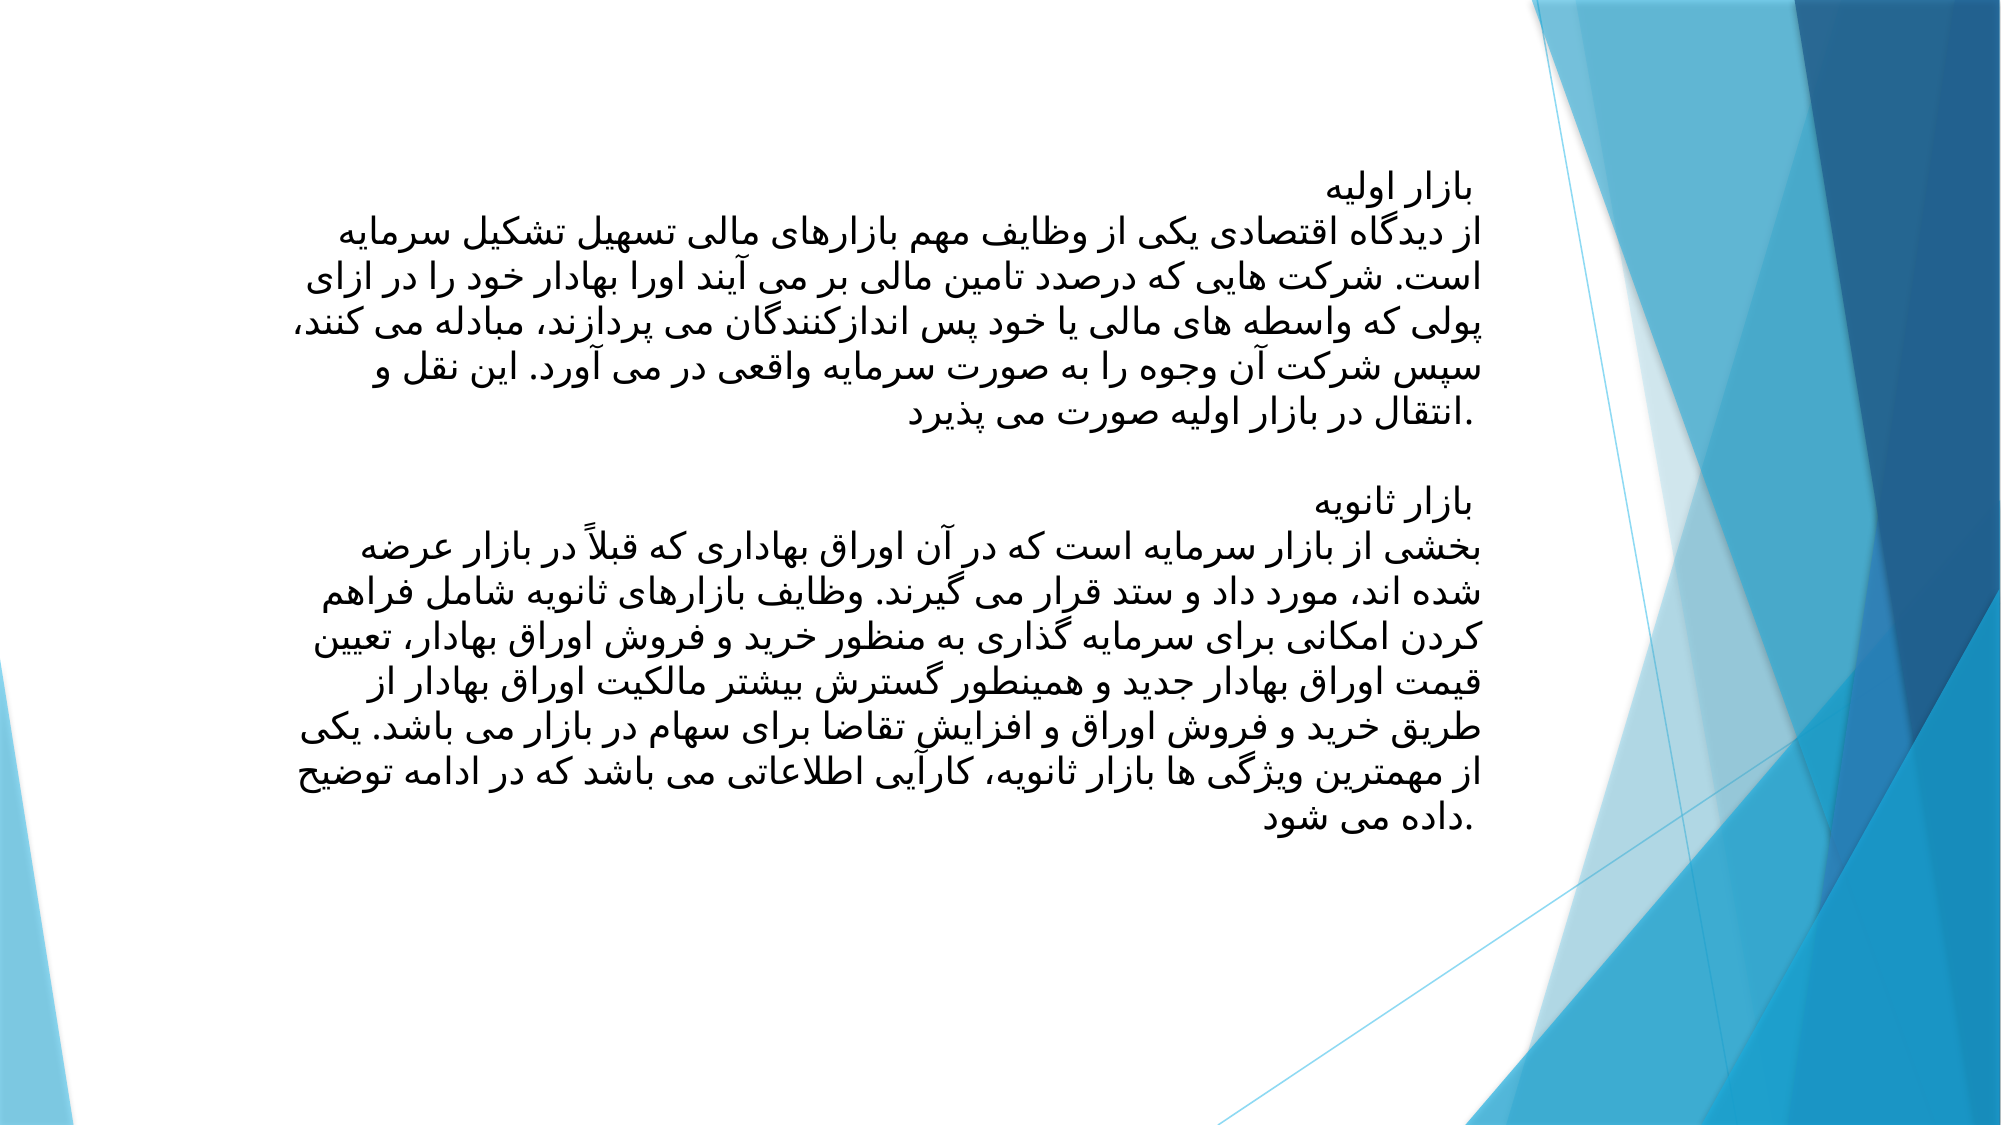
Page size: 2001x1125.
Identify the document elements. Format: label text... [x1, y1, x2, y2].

text_box بازار اولیه از دیدگاه اقتصادی یکی از وظایف مهم بازارهای مالی تسهیل تشکیل سرمایه است. شرکت هایی که درصدد تامین مالی بر می آیند اورا بهادار خود را در ازای پولی که واسطه های مالی یا خود پس اندازکنندگان می پردازند، مبادله می کنند، سپس شرکت آن وجوه را به صورت سرمایه واقعی در می آورد. این نقل و انتقال در بازار اولیه صورت می پذیرد. بازار ثانویه بخشی از بازار سرمایه است که در آن اوراق بهاداری که قبلاً در بازار عرضه شده اند، مورد داد و ستد قرار می گیرند. وظایف بازارهای ثانویه شامل فراهم کردن امکانی برای سرمایه گذاری به منظور خرید و فروش اوراق بهادار، تعیین قیمت اوراق بهادار جدید و همینطور گسترش بیشتر مالکیت اوراق بهادار از طریق خرید و فروش اوراق و افزایش تقاضا برای سهام در بازار می باشد. یکی از مهمترین ویژگی ها بازار ثانویه، کارآیی اطلاعاتی می باشد که در ادامه توضیح داده می شود. [266, 154, 1499, 935]
